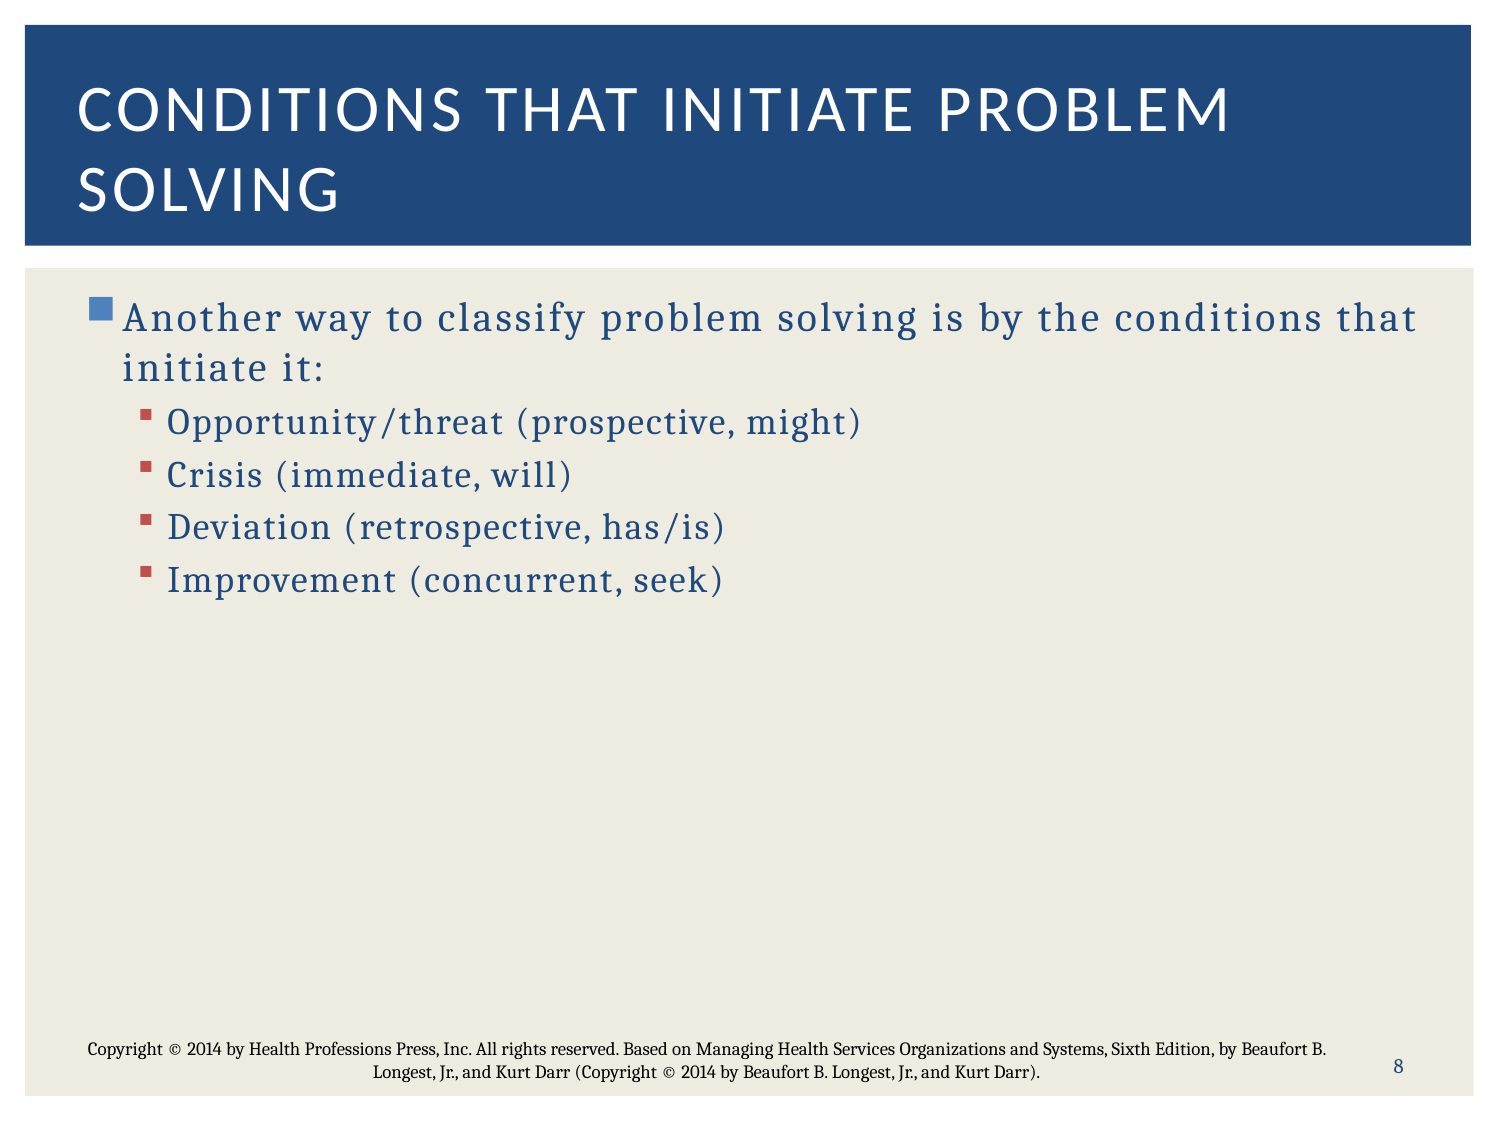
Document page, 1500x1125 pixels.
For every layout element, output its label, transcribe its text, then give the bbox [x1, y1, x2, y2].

title Conditions that Initiate Problem solving [62, 58, 1438, 232]
slide_number 8 [1349, 1041, 1448, 1089]
list Another way to classify problem solving is by the conditions that initiate it: Opportunity/threat (prospective, might) Crisis (immediate, will) Deviation (retrospective, has/is) Improvement (concurrent, seek) [62, 281, 1442, 1005]
